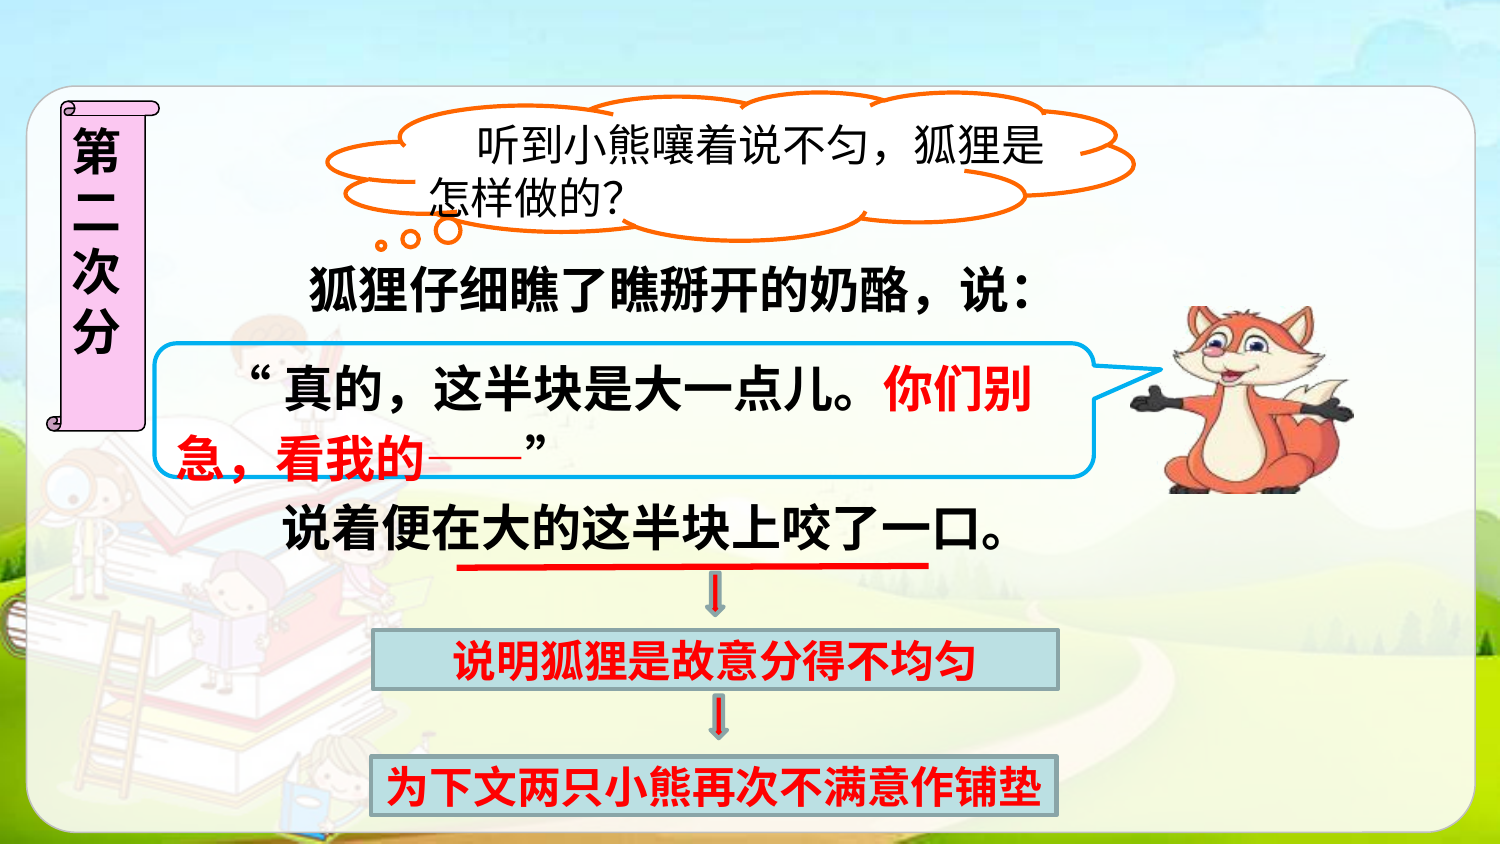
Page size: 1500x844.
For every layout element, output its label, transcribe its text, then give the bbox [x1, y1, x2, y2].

text_box [708, 693, 730, 741]
text_box [704, 577, 726, 618]
text_box 狐狸仔细瞧了瞧掰开的奶酪，说： [294, 251, 1075, 305]
picture [0, 0, 1500, 844]
text_box 说明狐狸是故意分得不均匀 [371, 628, 1060, 691]
text_box 为下文两只小熊再次不满意作铺垫 [369, 754, 1059, 817]
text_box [154, 306, 1354, 495]
text_box 说着便在大的这半块上咬了一口。 [266, 502, 1342, 564]
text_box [327, 91, 1134, 241]
text_box 第二次分 [46, 101, 160, 431]
